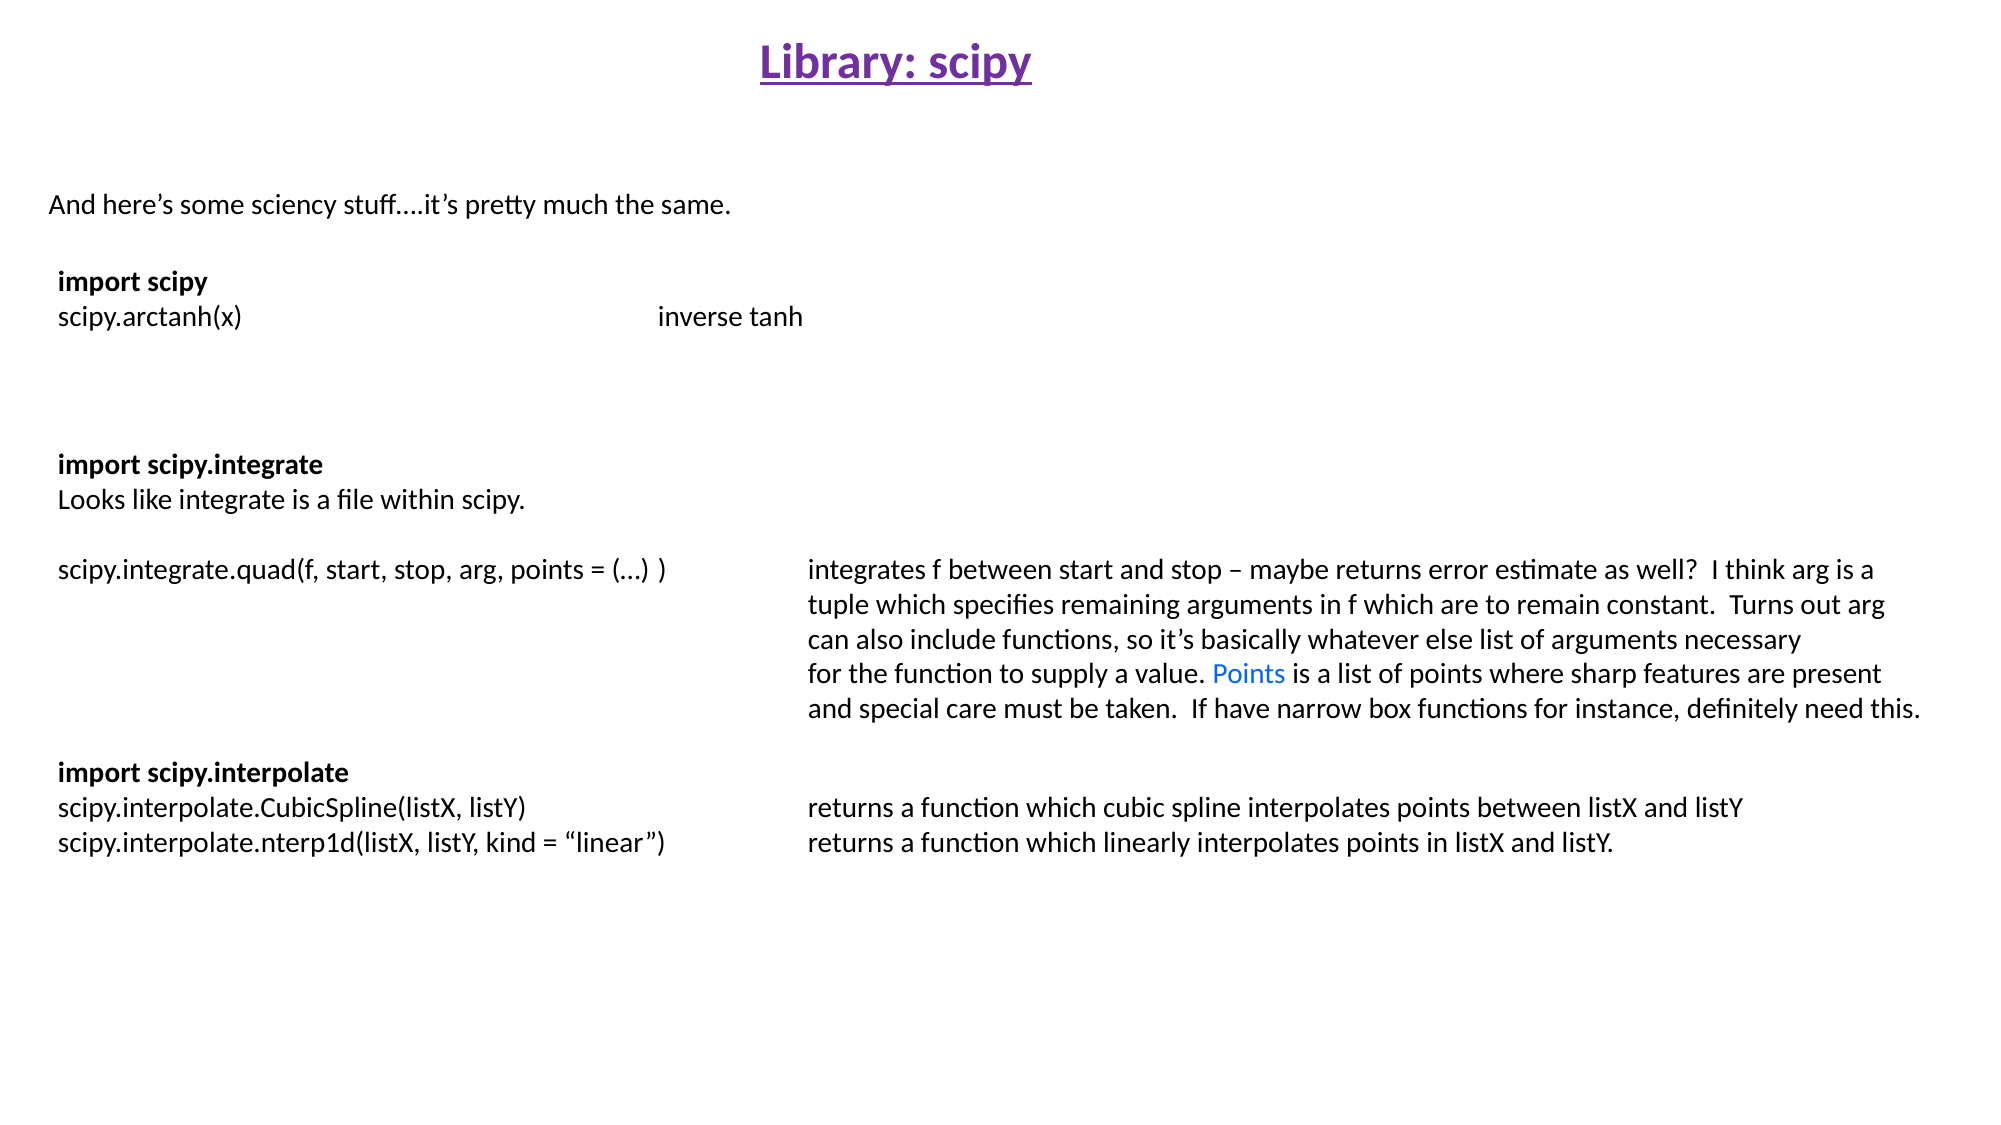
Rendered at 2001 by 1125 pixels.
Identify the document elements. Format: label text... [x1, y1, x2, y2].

text_box import scipy.integrate Looks like integrate is a file within scipy. scipy.integrate.quad(f, start, stop, arg, points = (…) ) integrates f between start and stop – maybe returns error estimate as well? I think arg is a tuple which specifies remaining arguments in f which are to remain constant. Turns out arg can also include functions, so it’s basically whatever else list of arguments necessary for the function to supply a value. Points is a list of points where sharp features are present and special care must be taken. If have narrow box functions for instance, definitely need this. [43, 437, 1957, 733]
text_box Library: scipy [745, 21, 1047, 97]
text_box import scipy.interpolate scipy.interpolate.CubicSpline(listX, listY) returns a function which cubic spline interpolates points between listX and listY scipy.interpolate.nterp1d(listX, listY, kind = “linear”) returns a function which linearly interpolates points in listX and listY. [43, 746, 1870, 867]
text_box import scipy scipy.arctanh(x) inverse tanh [43, 255, 914, 340]
text_box And here’s some sciency stuff….it’s pretty much the same. [33, 178, 1121, 228]
